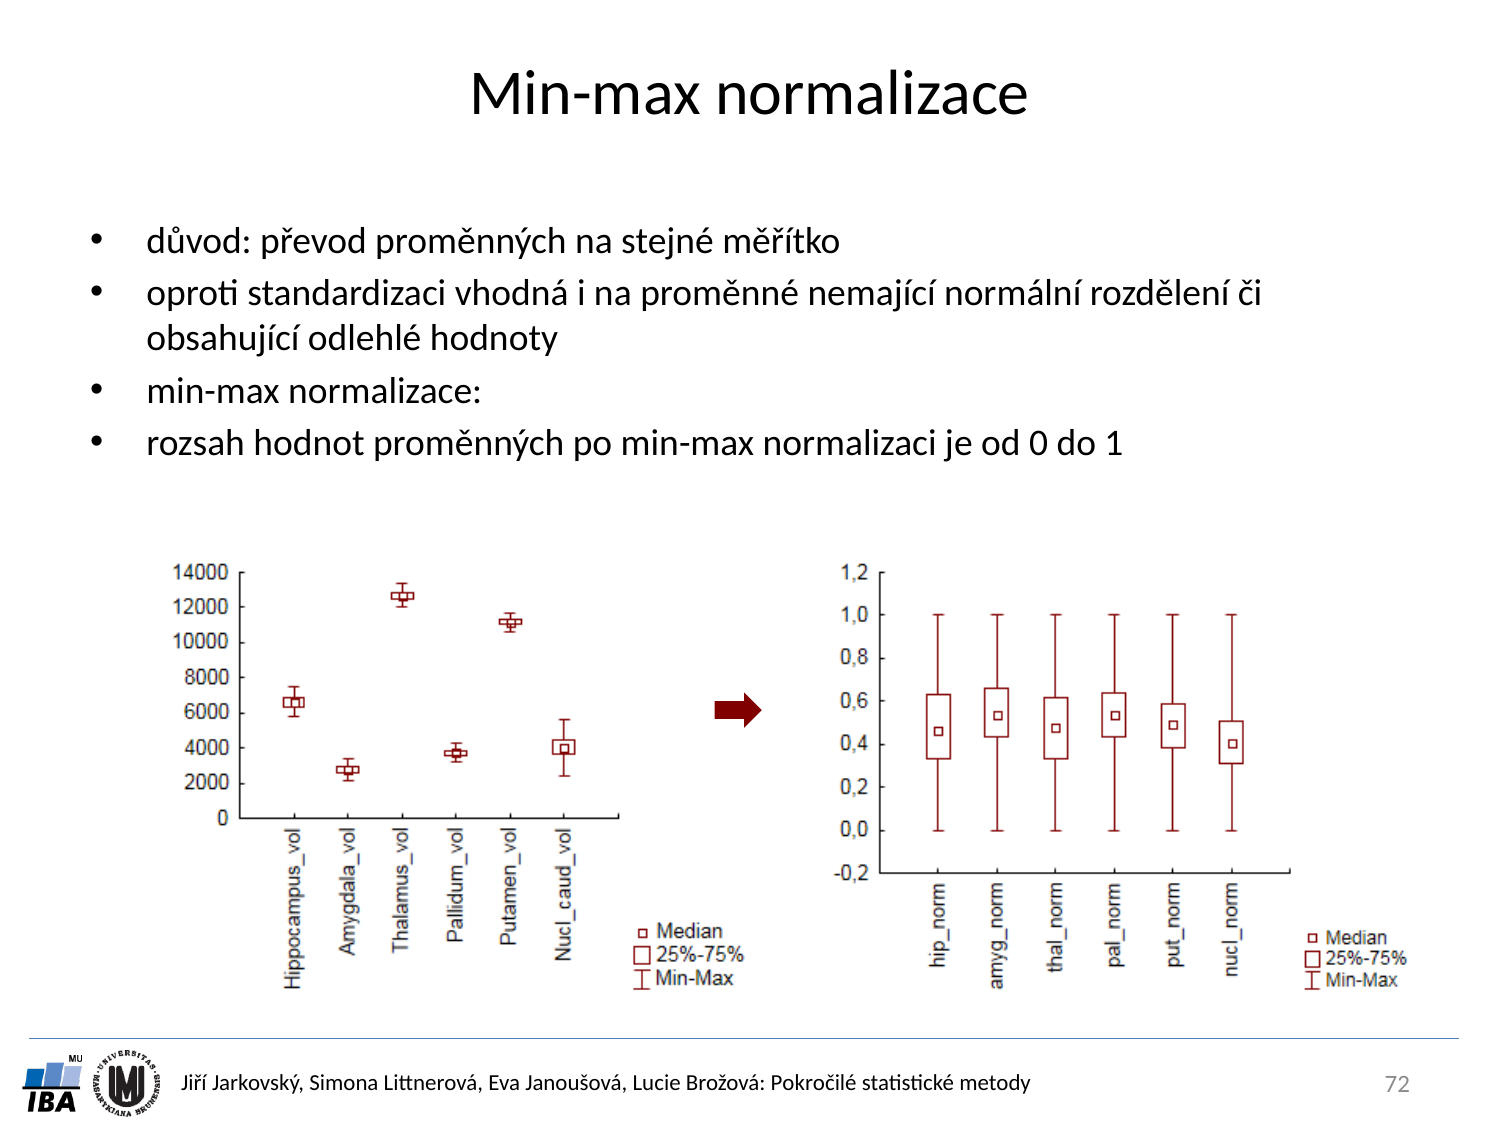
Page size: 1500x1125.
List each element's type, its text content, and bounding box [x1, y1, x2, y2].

title Min-max normalizace [75, 42, 1425, 135]
slide_number 72 [1074, 1052, 1425, 1113]
picture [22, 1055, 82, 1112]
picture [161, 550, 762, 1001]
picture [822, 550, 1424, 1001]
picture [93, 1050, 160, 1117]
